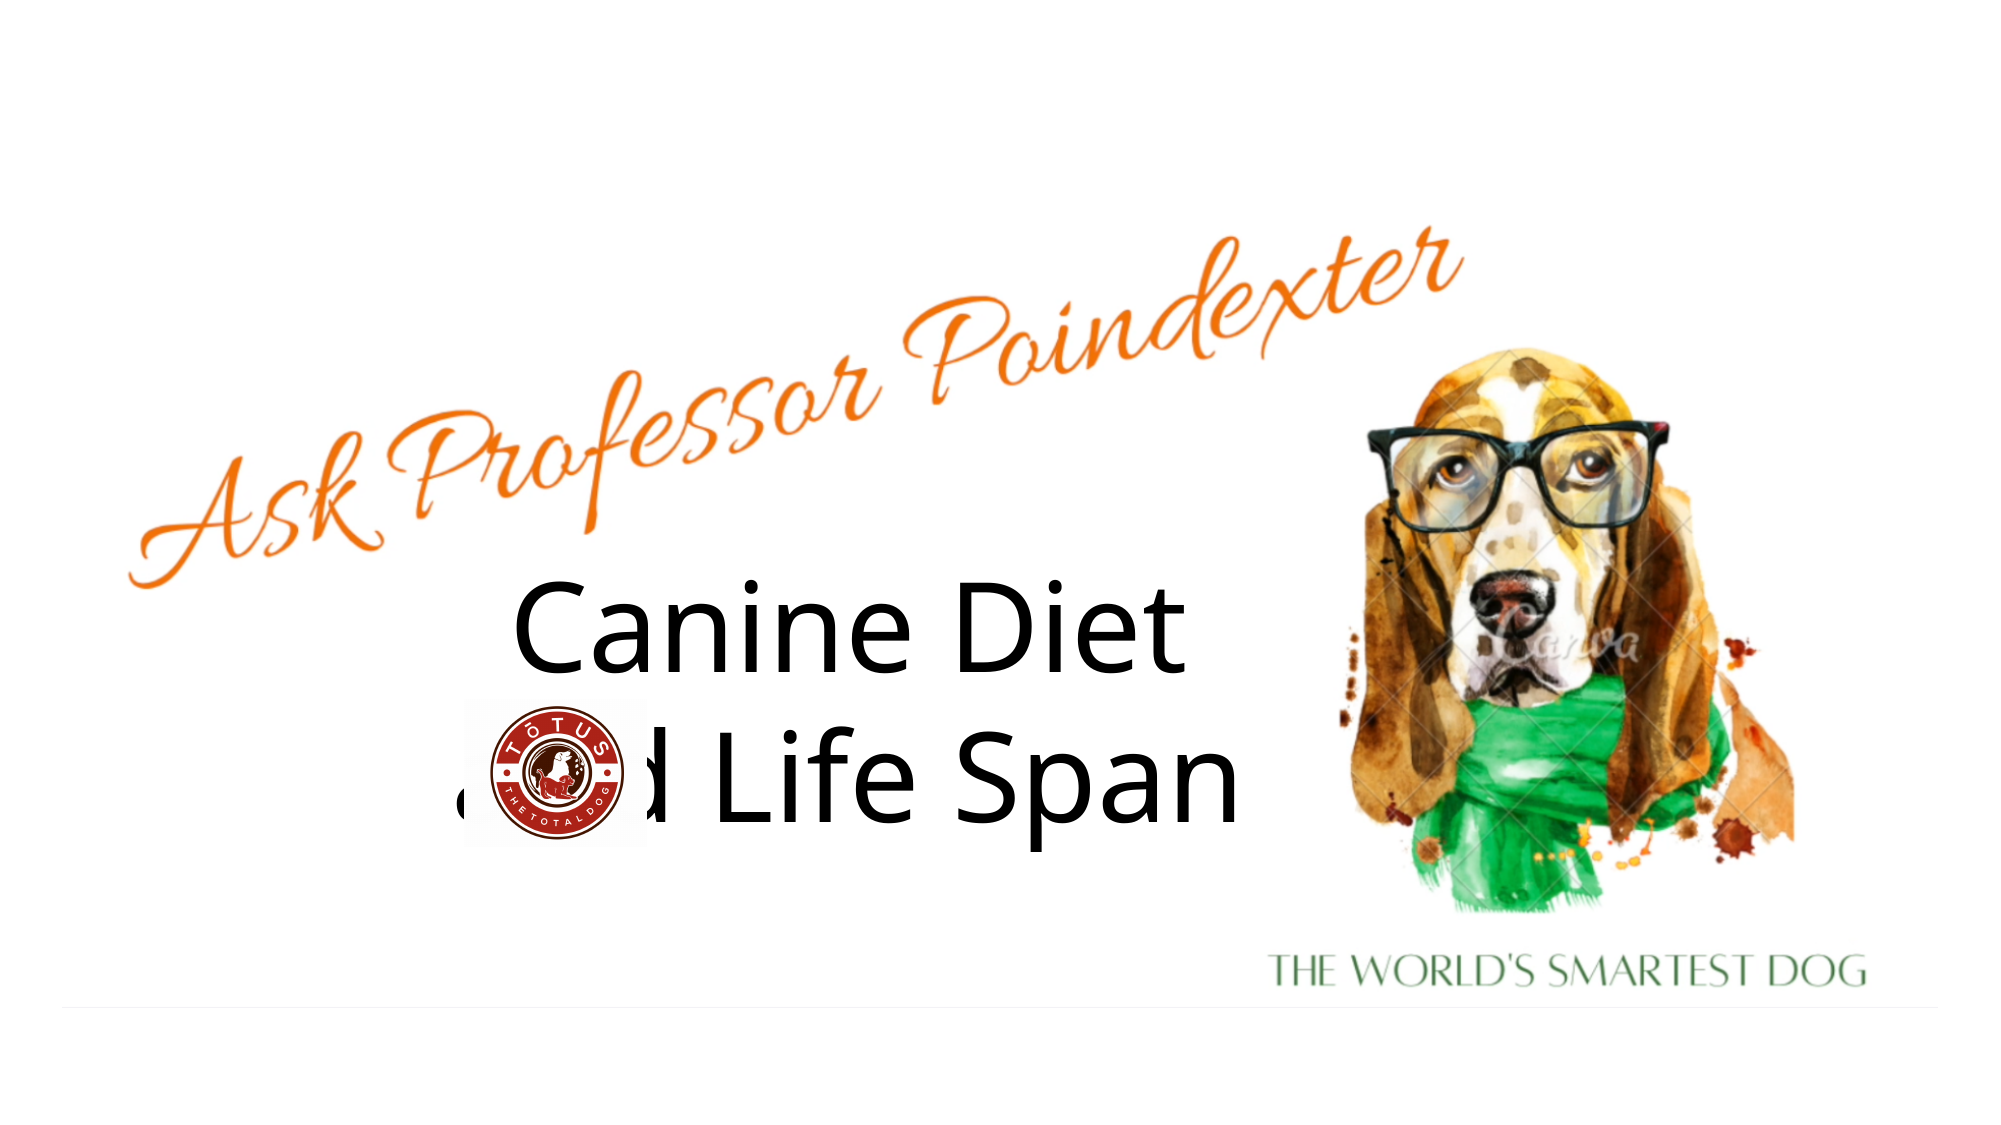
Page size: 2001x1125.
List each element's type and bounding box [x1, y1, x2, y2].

picture [62, 73, 1938, 1008]
